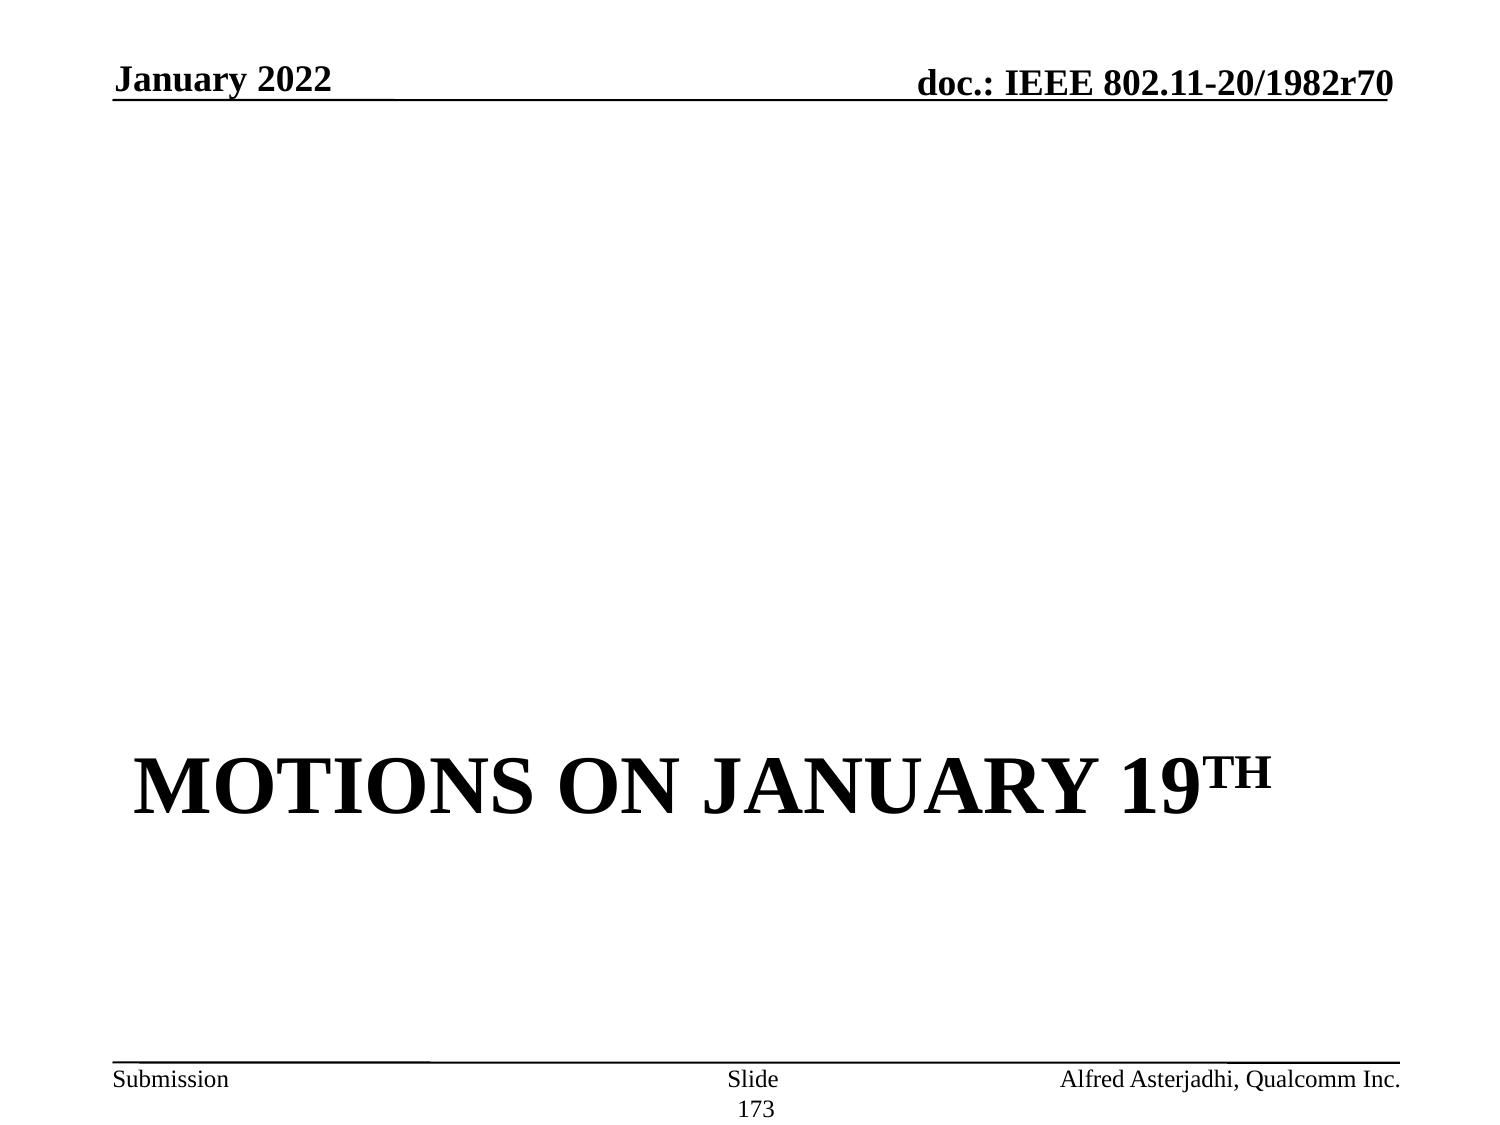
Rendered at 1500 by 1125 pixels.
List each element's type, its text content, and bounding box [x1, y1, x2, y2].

slide_number Slide 173 [712, 1061, 800, 1123]
title Motions on January 19th [118, 722, 1394, 947]
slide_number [114, 54, 423, 100]
footer Alfred Asterjadhi, Qualcomm Inc. [878, 1061, 1402, 1093]
